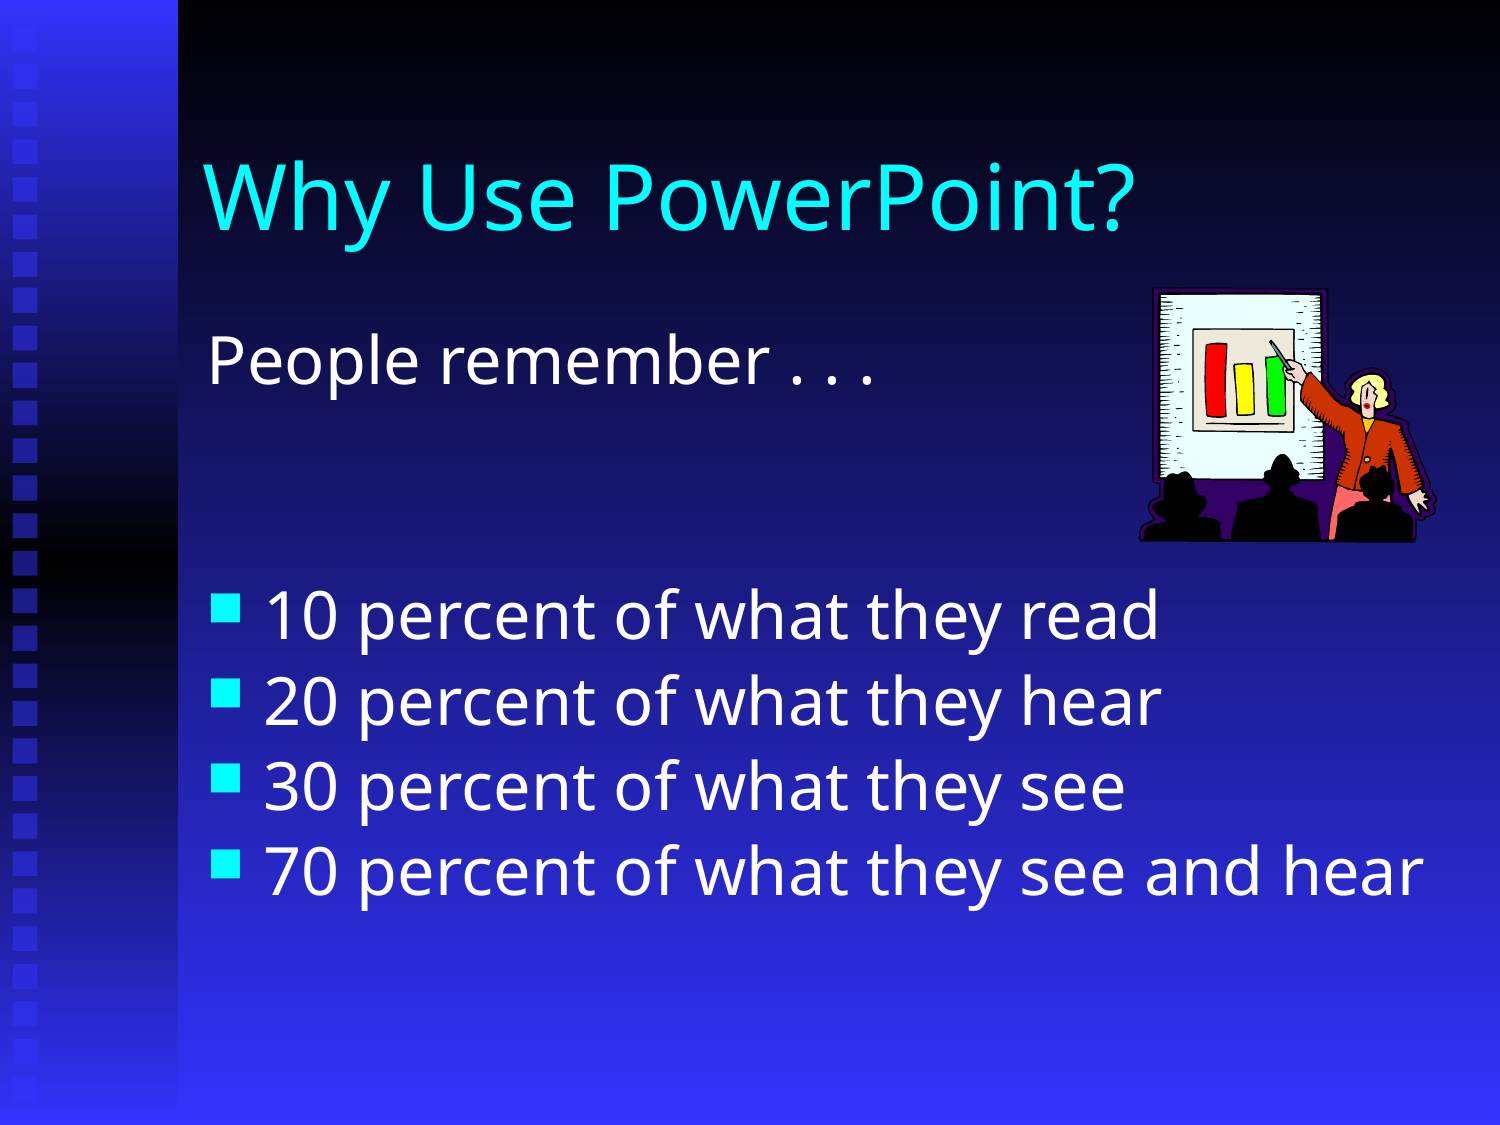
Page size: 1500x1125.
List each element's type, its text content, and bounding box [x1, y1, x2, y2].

list People remember . . . 10 percent of what they read 20 percent of what they hear 30 percent of what they see 70 percent of what they see and hear [191, 318, 1468, 995]
title Why Use PowerPoint? [187, 99, 1463, 288]
picture [1137, 287, 1439, 543]
